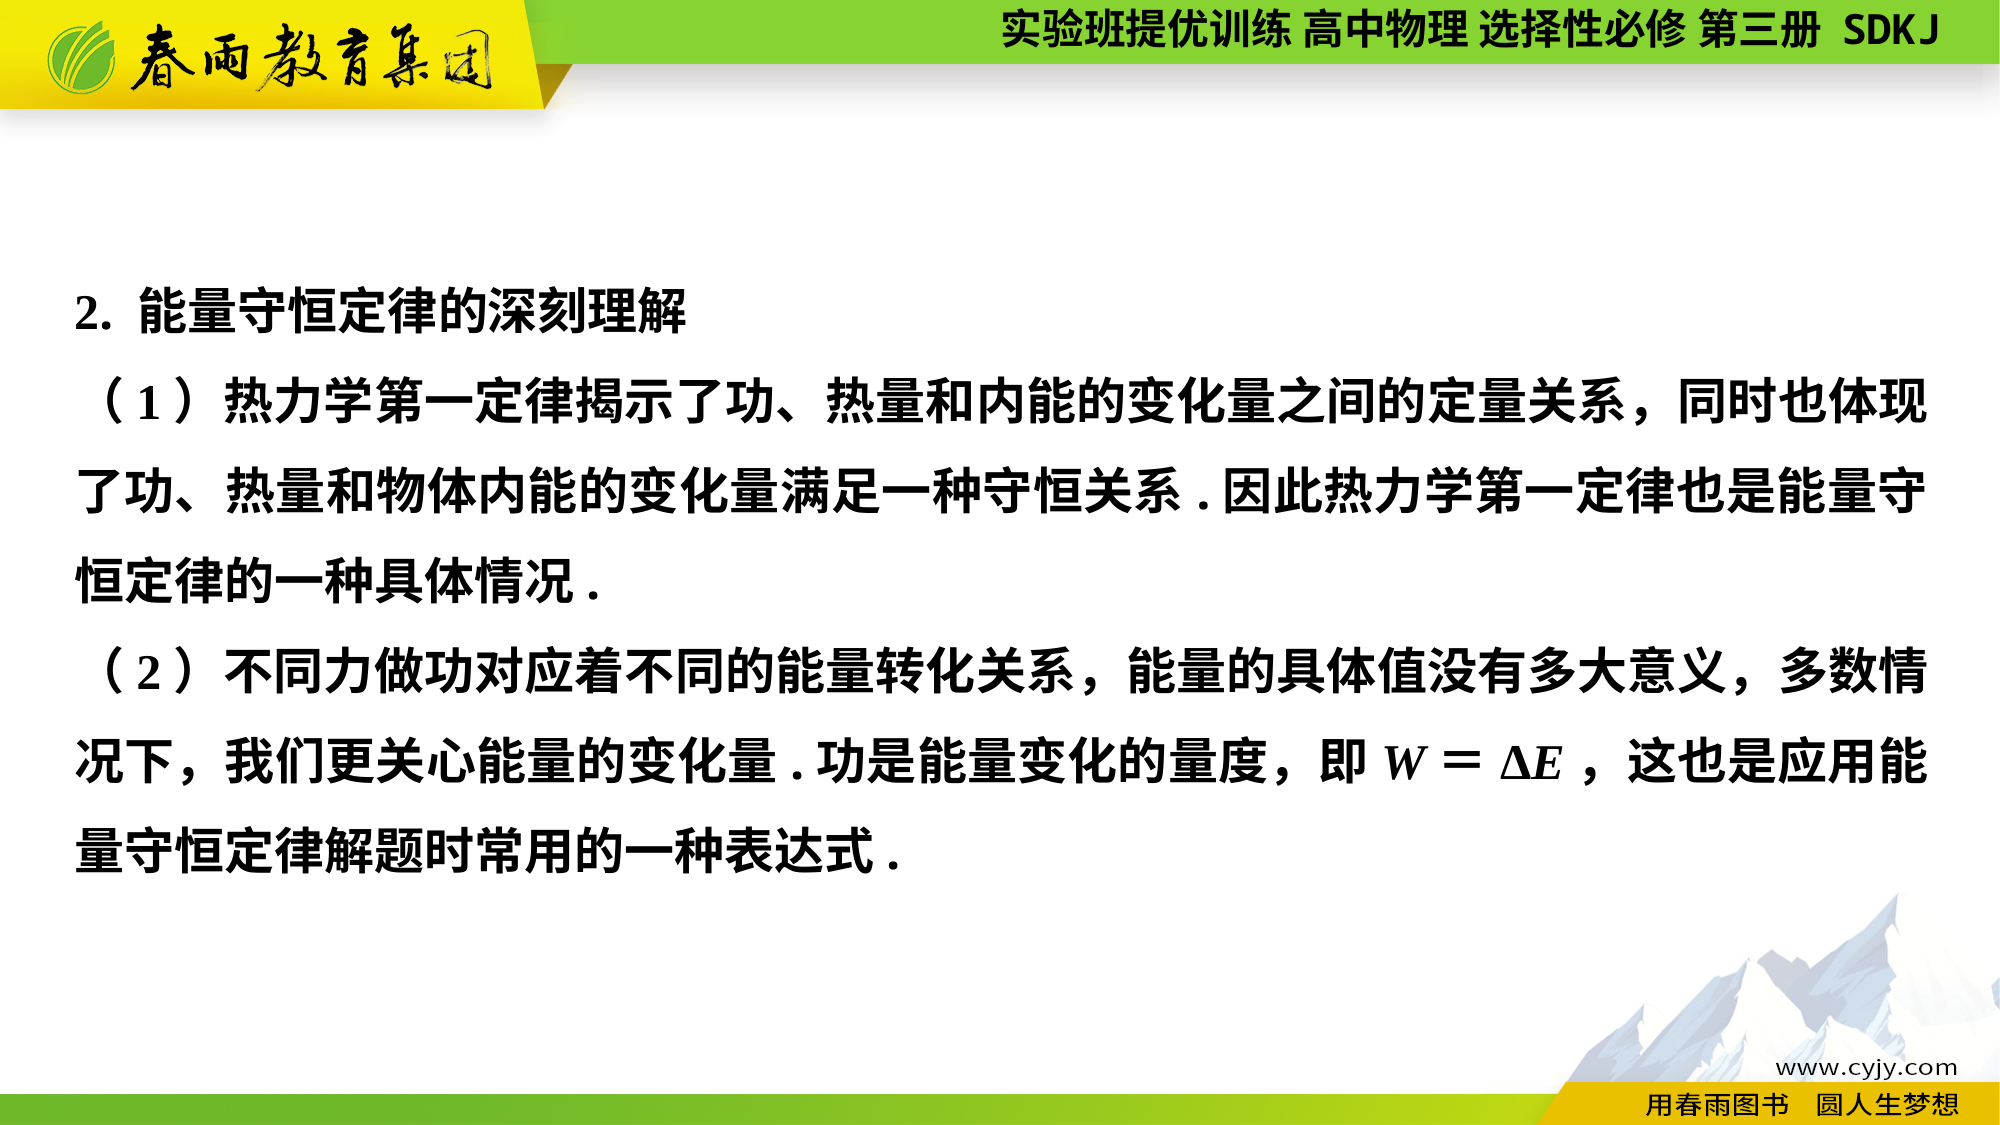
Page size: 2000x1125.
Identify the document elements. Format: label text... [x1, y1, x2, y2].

picture [0, 0, 2000, 1125]
list 2. 能量守恒定律的深刻理解 （1）热力学第一定律揭示了功、热量和内能的变化量之间的定量关系，同时也体现了功、热量和物体内能的变化量满足一种守恒关系.因此热力学第一定律也是能量守恒定律的一种具体情况. （2）不同力做功对应着不同的能量转化关系，能量的具体值没有多大意义，多数情况下，我们更关心能量的变化量.功是能量变化的量度，即W＝ΔE，这也是应用能量守恒定律解题时常用的一种表达式. [59, 241, 1944, 882]
